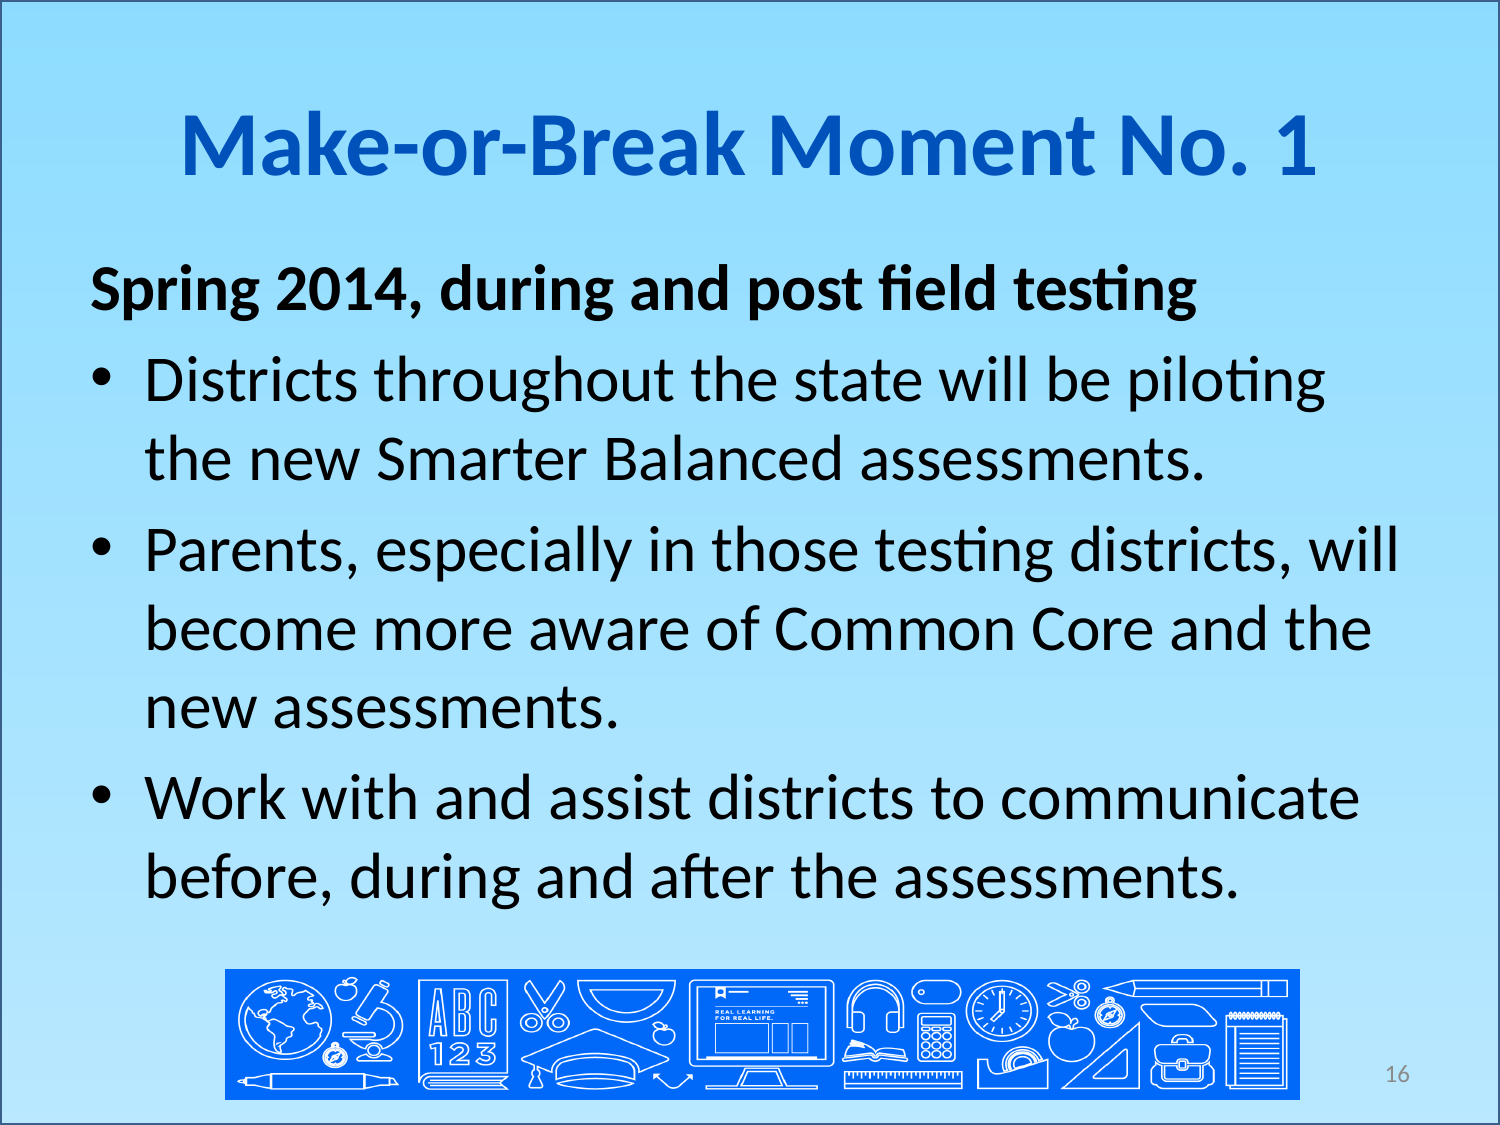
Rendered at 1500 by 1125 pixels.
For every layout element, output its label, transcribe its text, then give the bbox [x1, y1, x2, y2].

title Make-or-Break Moment No. 1 [75, 45, 1425, 233]
picture [225, 969, 1300, 1100]
slide_number 16 [1074, 1042, 1425, 1103]
list Spring 2014, during and post field testing Districts throughout the state will be piloting the new Smarter Balanced assessments. Parents, especially in those testing districts, will become more aware of Common Core and the new assessments. Work with and assist districts to communicate before, during and after the assessments. [75, 237, 1425, 925]
